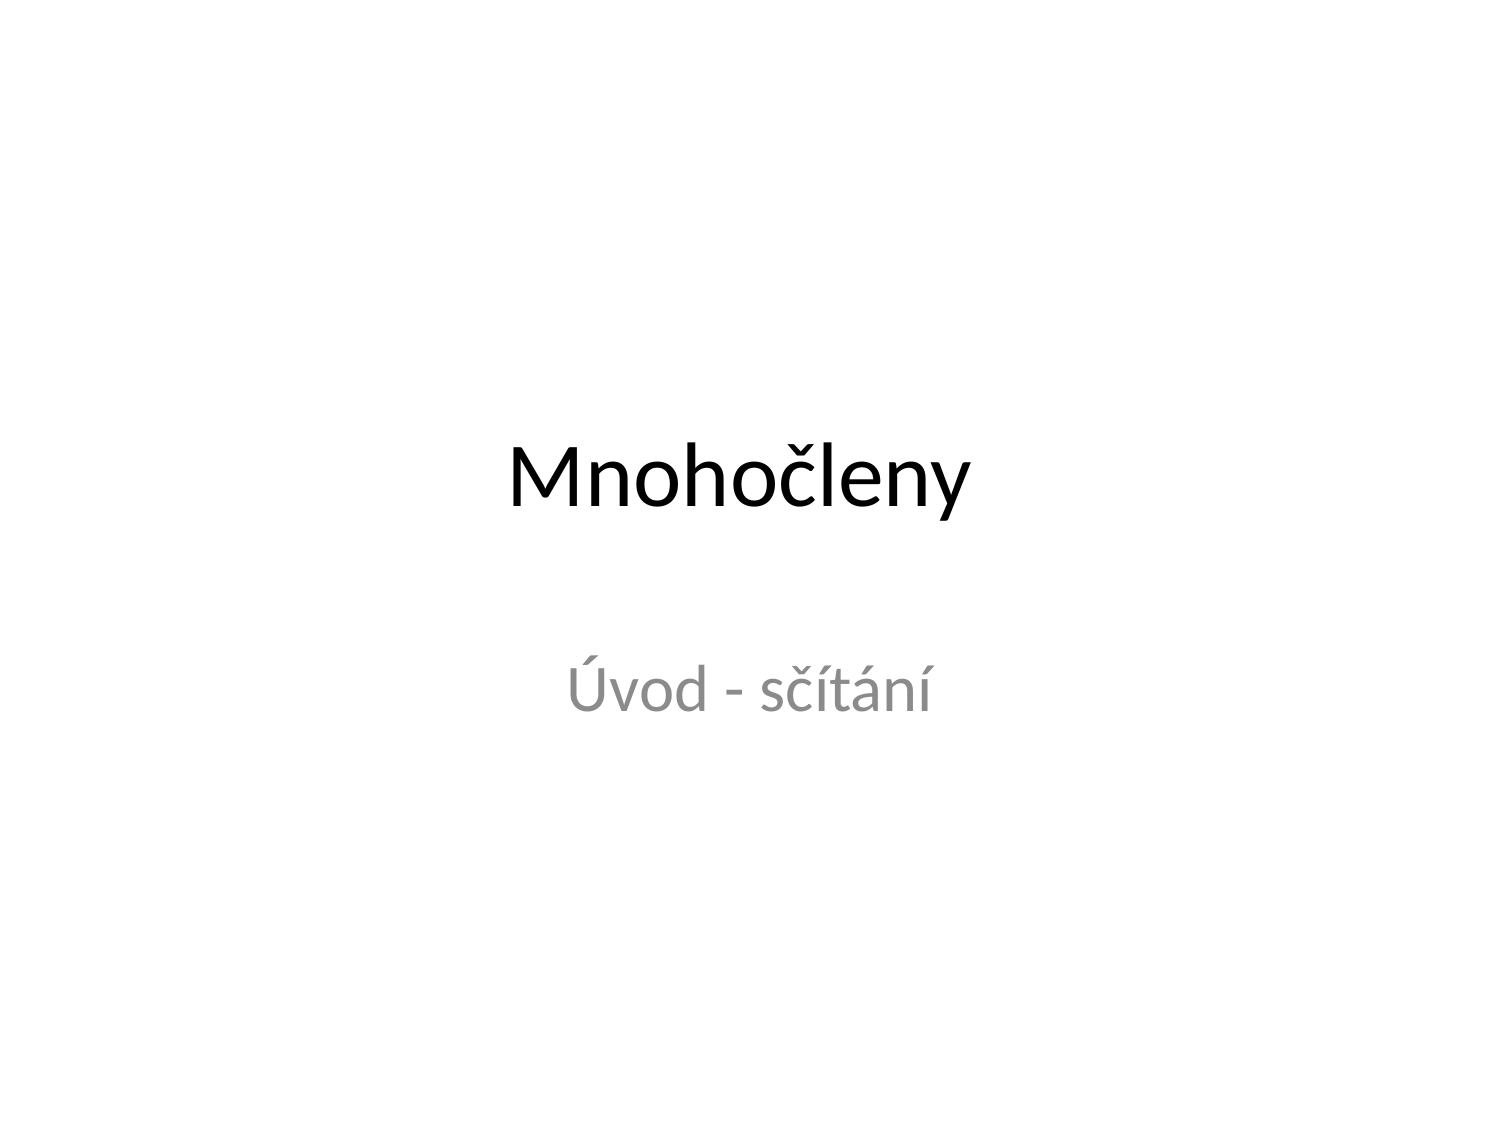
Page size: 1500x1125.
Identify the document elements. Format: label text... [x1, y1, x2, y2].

title Mnohočleny [112, 349, 1388, 591]
subtitle Úvod - sčítání [225, 637, 1275, 925]
